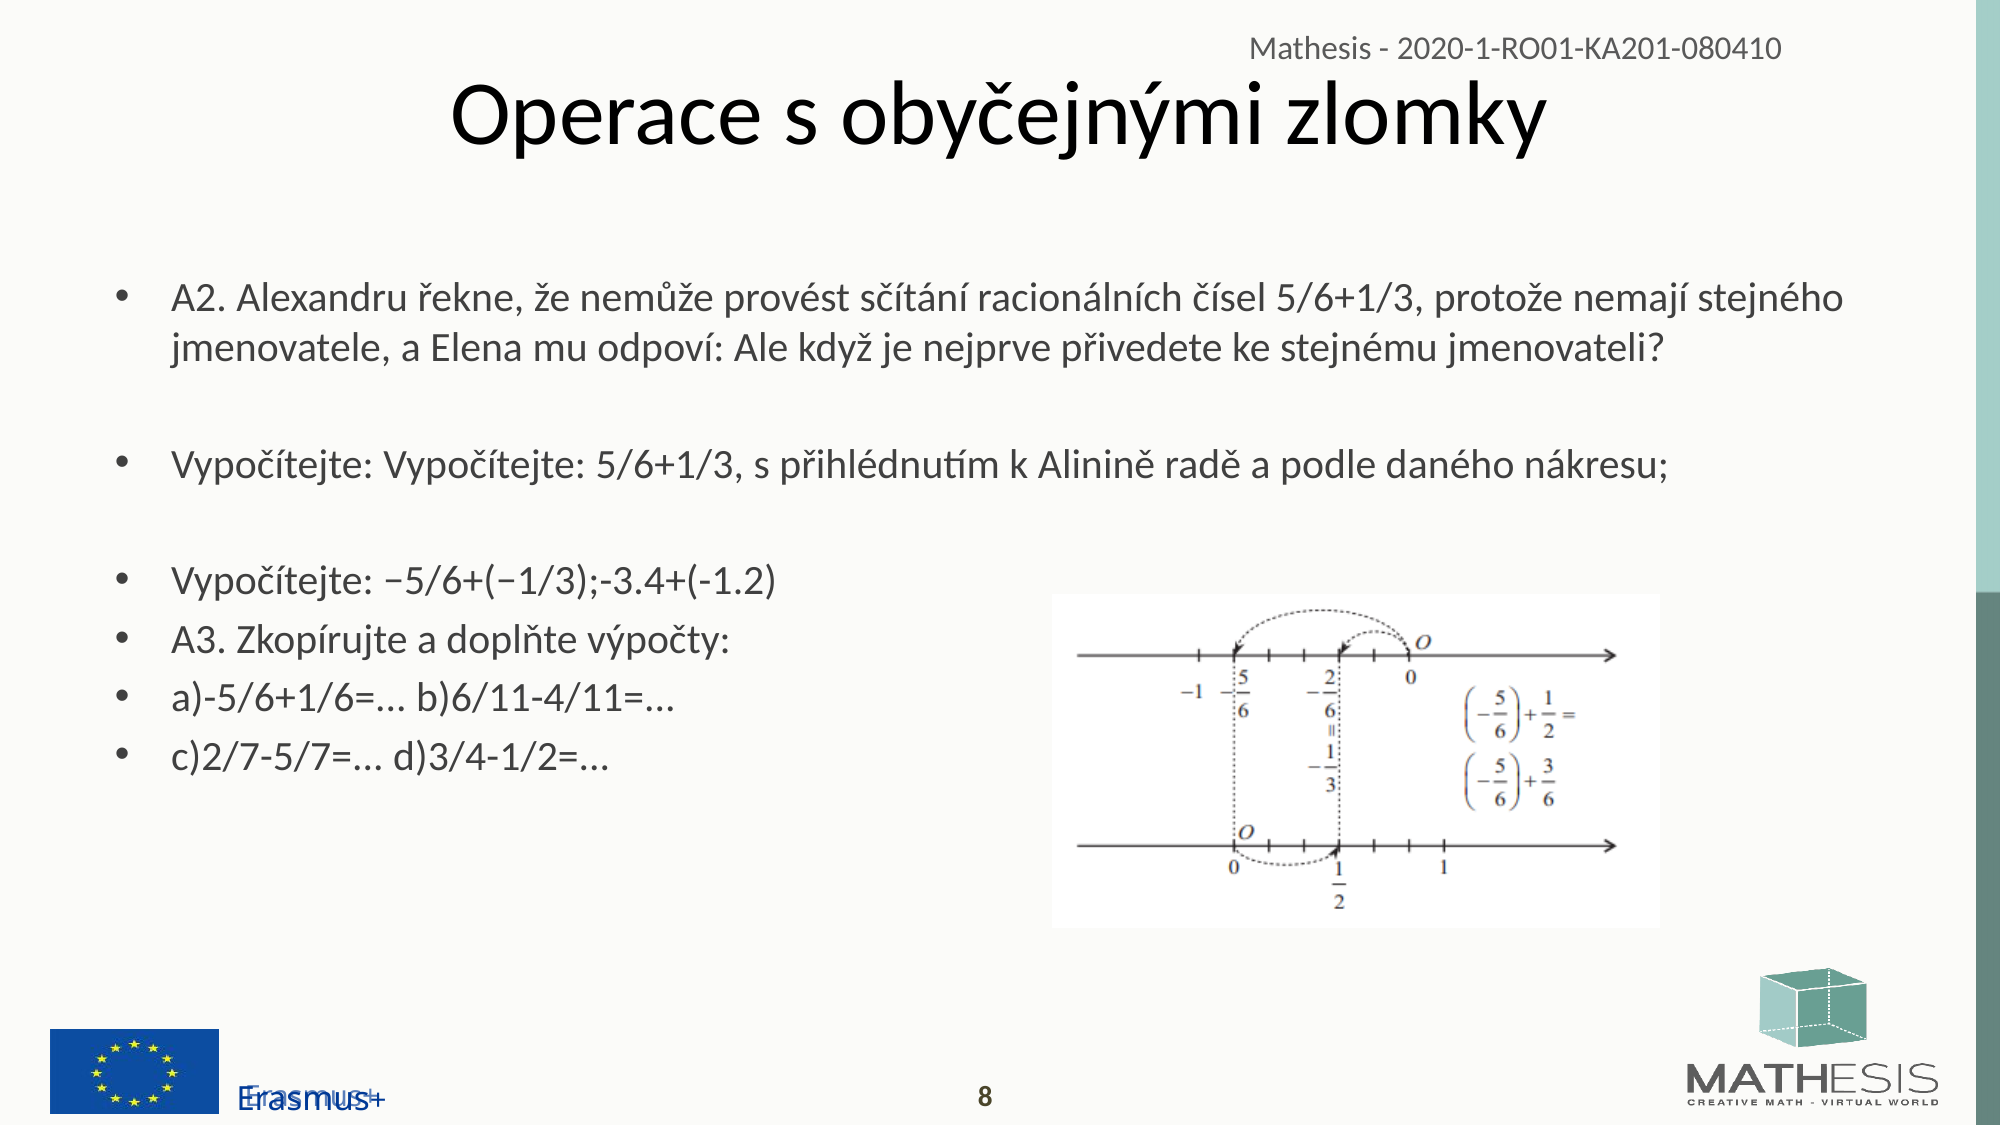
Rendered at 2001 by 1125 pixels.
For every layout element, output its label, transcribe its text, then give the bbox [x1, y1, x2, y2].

picture [50, 1029, 219, 1114]
picture [1052, 594, 1660, 929]
title Operace s obyčejnými zlomky [99, 45, 1900, 233]
list A2. Alexandru řekne, že nemůže provést sčítání racionálních čísel 5/6+1/3, protože nemají stejného jmenovatele, a Elena mu odpoví: Ale když je nejprve přivedete ke stejnému jmenovateli? Vypočítejte: Vypočítejte: 5/6+1/3, s přihlédnutím k Alinině radě a podle daného nákresu; Vypočítejte: −5/6+(−1/3);-3.4+(-1.2) A3. Zkopírujte a doplňte výpočty: a)-5/6+1/6=... b)6/11-4/11=... c)2/7-5/7=... d)3/4-1/2=... [99, 262, 1900, 1005]
